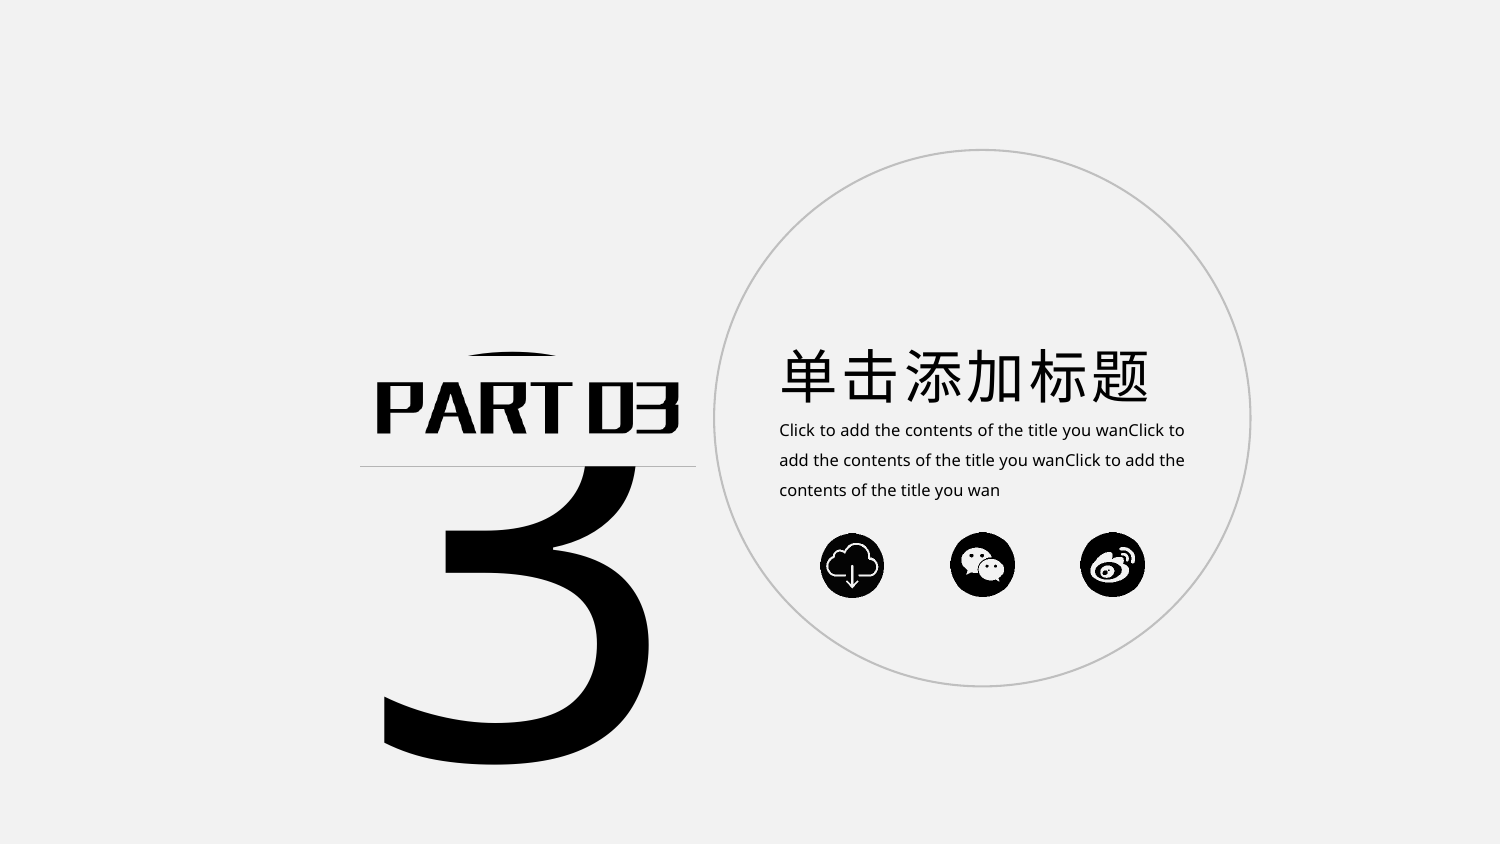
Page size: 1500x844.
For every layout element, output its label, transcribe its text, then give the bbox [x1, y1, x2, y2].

picture [1080, 532, 1145, 597]
picture [950, 532, 1015, 597]
picture [820, 533, 884, 598]
picture [340, 356, 715, 480]
text_box 单击添加标题 Click to add the contents of the title you wanClick to add the contents of the title you wanClick to add the contents of the title you wan [764, 298, 1200, 507]
text_box 3 [243, 0, 798, 844]
text_box [715, 148, 1252, 688]
